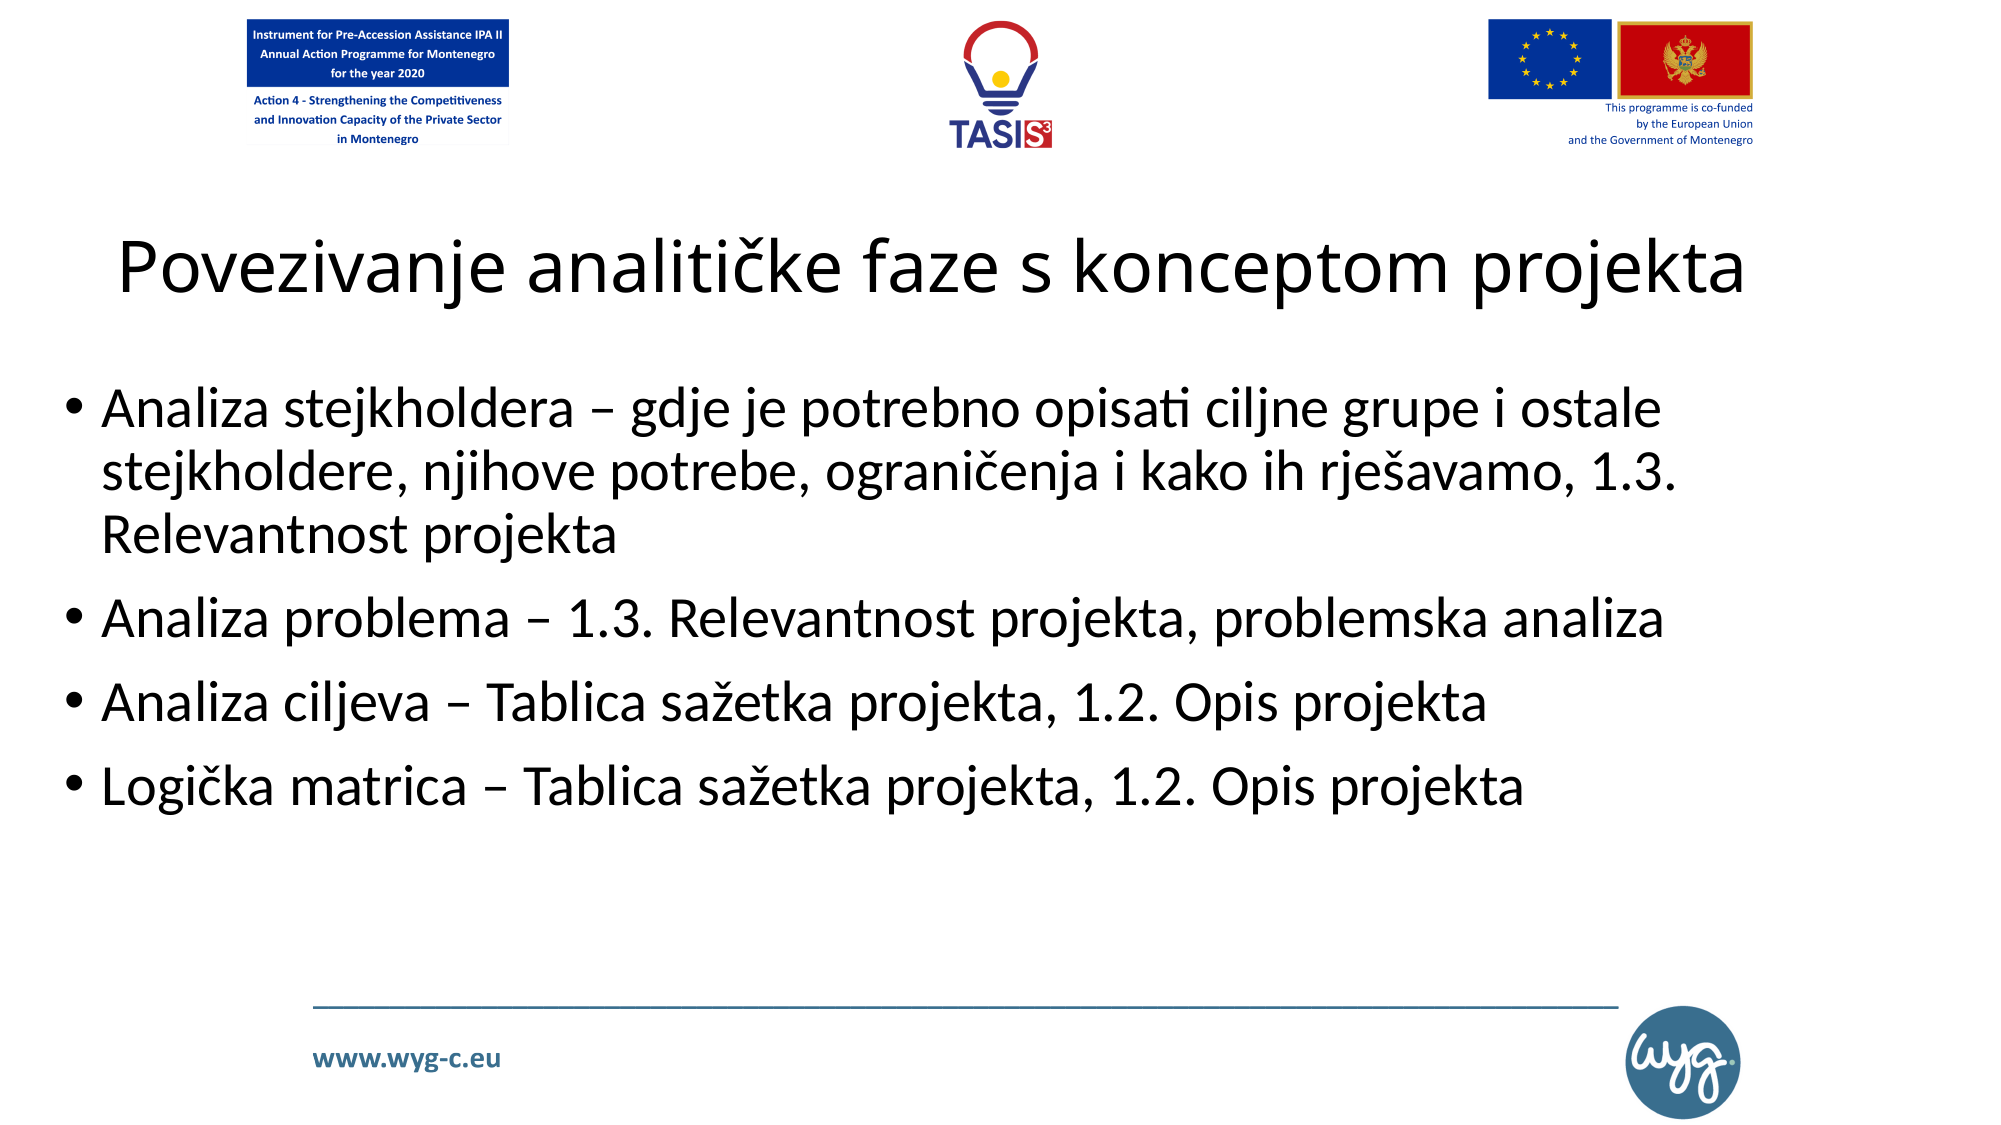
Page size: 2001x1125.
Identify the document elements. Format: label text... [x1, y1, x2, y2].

picture [312, 1005, 1743, 1125]
list Analiza stejkholdera – gdje je potrebno opisati ciljne grupe i ostale stejkholdere, njihove potrebe, ograničenja i kako ih rješavamo, 1.3. Relevantnost projekta Analiza problema – 1.3. Relevantnost projekta, problemska analiza Analiza ciljeva – Tablica sažetka projekta, 1.2. Opis projekta Logička matrica – Tablica sažetka projekta, 1.2. Opis projekta [49, 370, 1848, 1005]
title Povezivanje analitičke faze s konceptom projekta [101, 198, 1771, 340]
picture [246, 19, 1753, 149]
